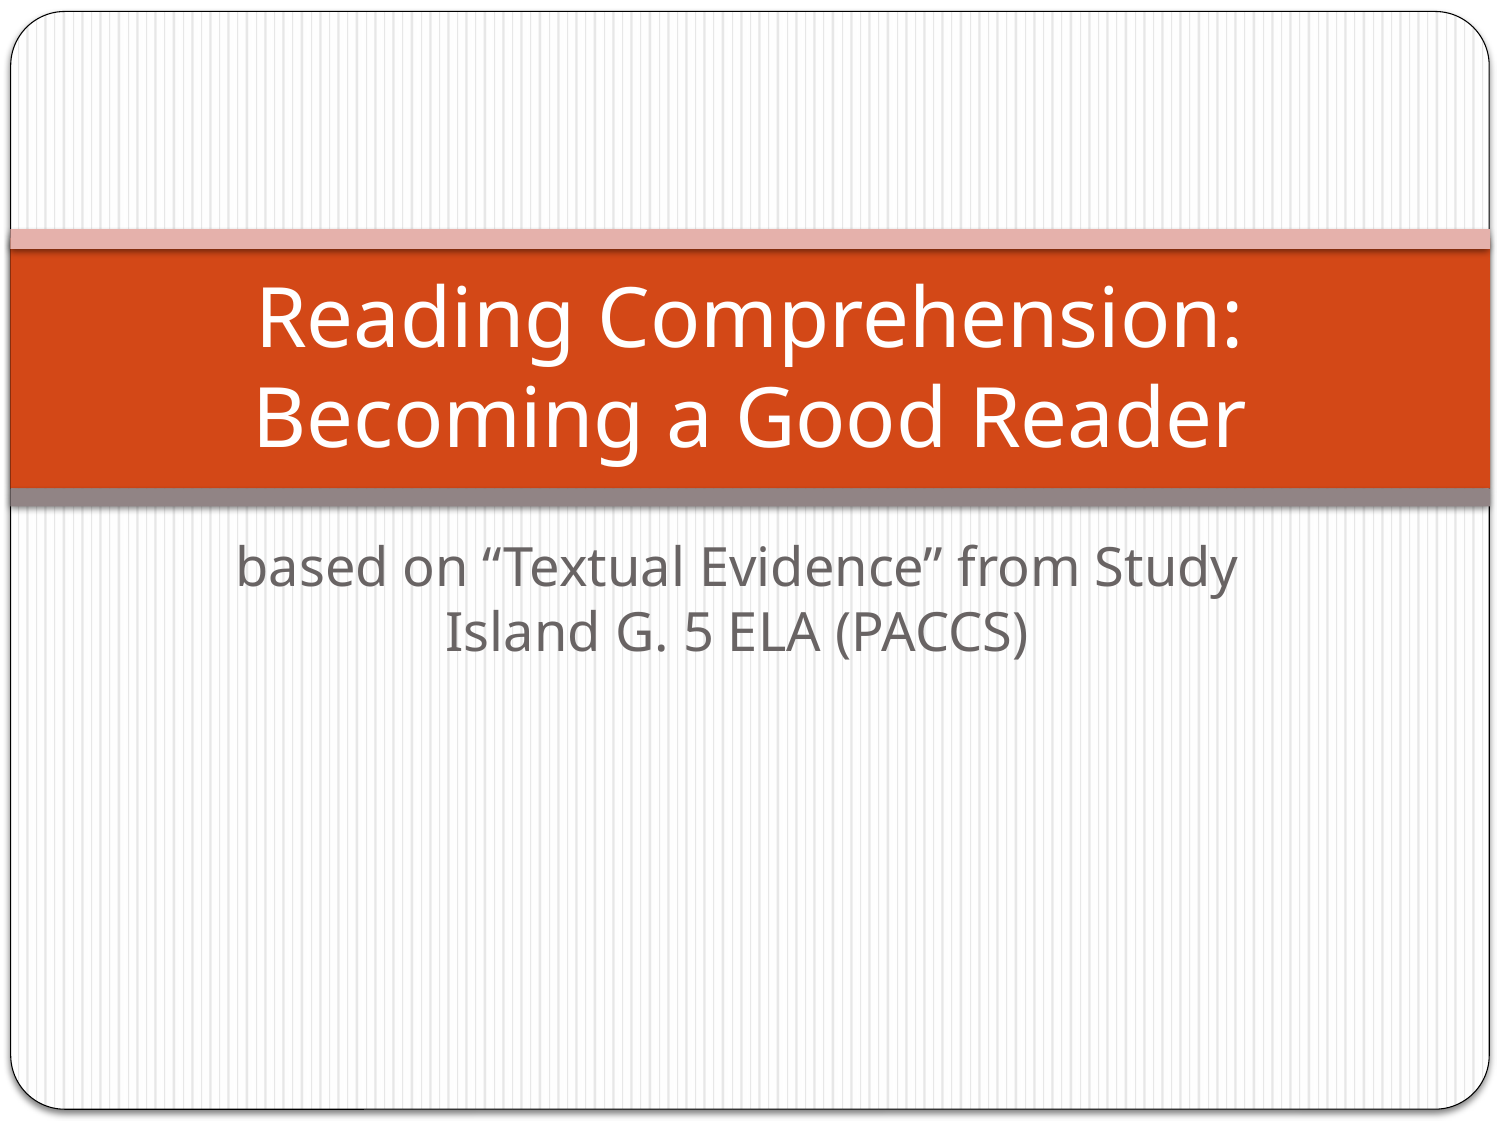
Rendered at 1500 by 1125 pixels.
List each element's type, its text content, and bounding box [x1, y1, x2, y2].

subtitle based on “Textual Evidence” from Study Island G. 5 ELA (PACCS) [212, 525, 1263, 788]
title Reading Comprehension: Becoming a Good Reader [75, 247, 1425, 489]
